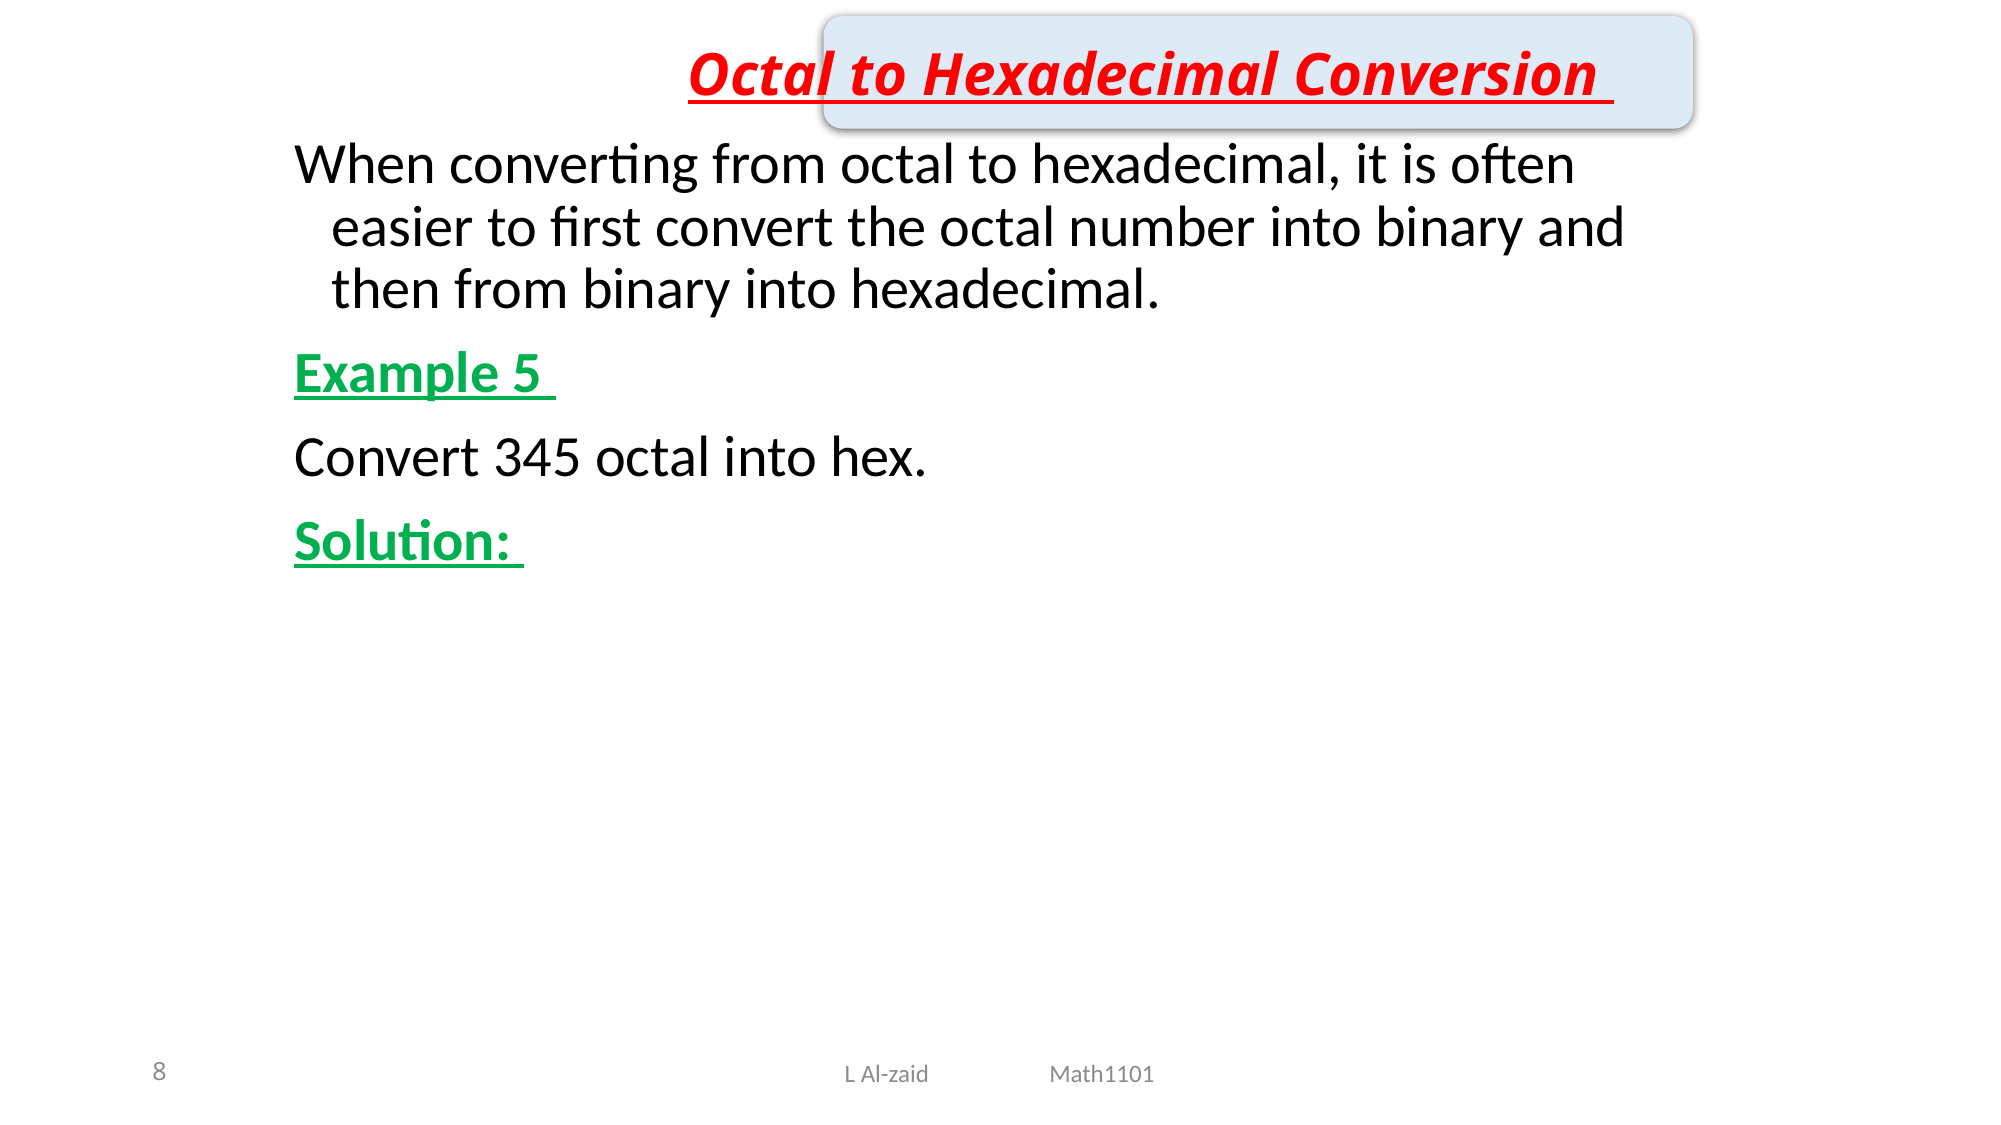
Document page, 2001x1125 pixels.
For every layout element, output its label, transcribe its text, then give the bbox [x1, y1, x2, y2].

list When converting from octal to hexadecimal, it is often easier to first convert the octal number into binary and then from binary into hexadecimal. Example 5 Convert 345 octal into hex. Solution: [279, 125, 1721, 1071]
text_box [827, 16, 1693, 125]
footer L Al-zaid Math1101 [662, 1042, 1338, 1103]
title Octal to Hexadecimal Conversion [279, 24, 1630, 125]
slide_number 8 [137, 1042, 588, 1103]
